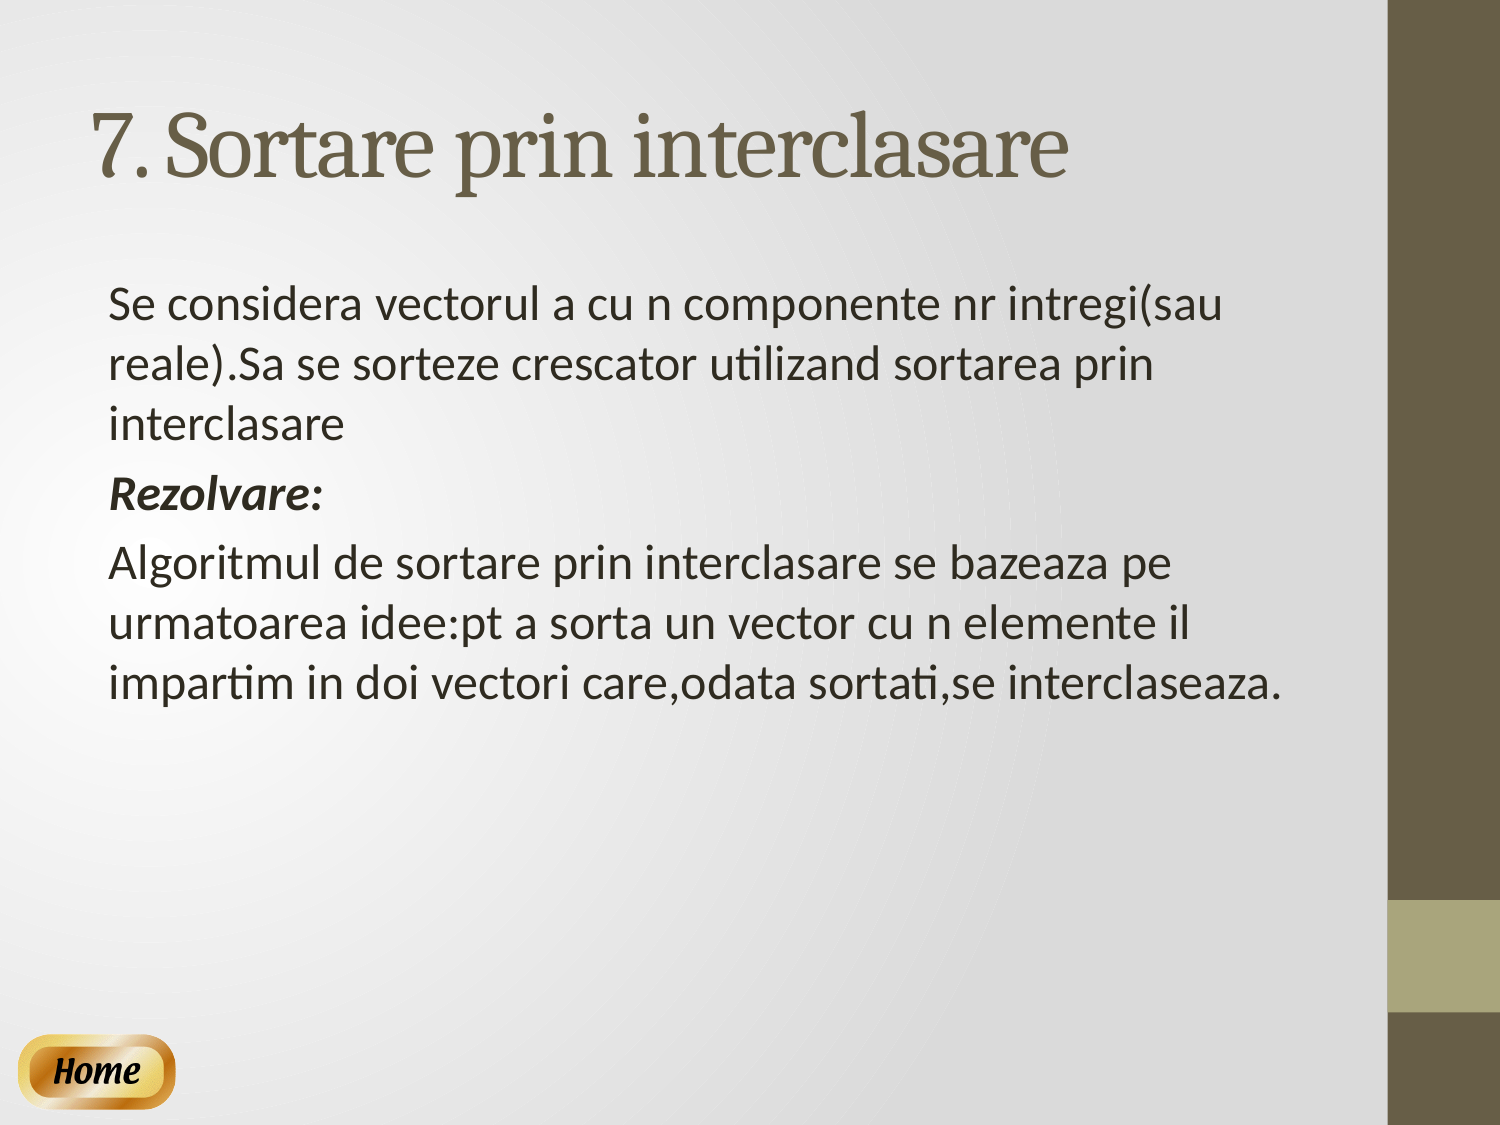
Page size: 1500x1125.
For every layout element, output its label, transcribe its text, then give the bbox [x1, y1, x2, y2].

title 7. Sortare prin interclasare [75, 45, 1325, 233]
picture [17, 1034, 176, 1110]
list Se considera vectorul a cu n componente nr intregi(sau reale).Sa se sorteze crescator utilizand sortarea prin interclasare Rezolvare: Algoritmul de sortare prin interclasare se bazeaza pe urmatoarea idee:pt a sorta un vector cu n elemente il impartim in doi vectori care,odata sortati,se interclaseaza. [75, 262, 1325, 1050]
